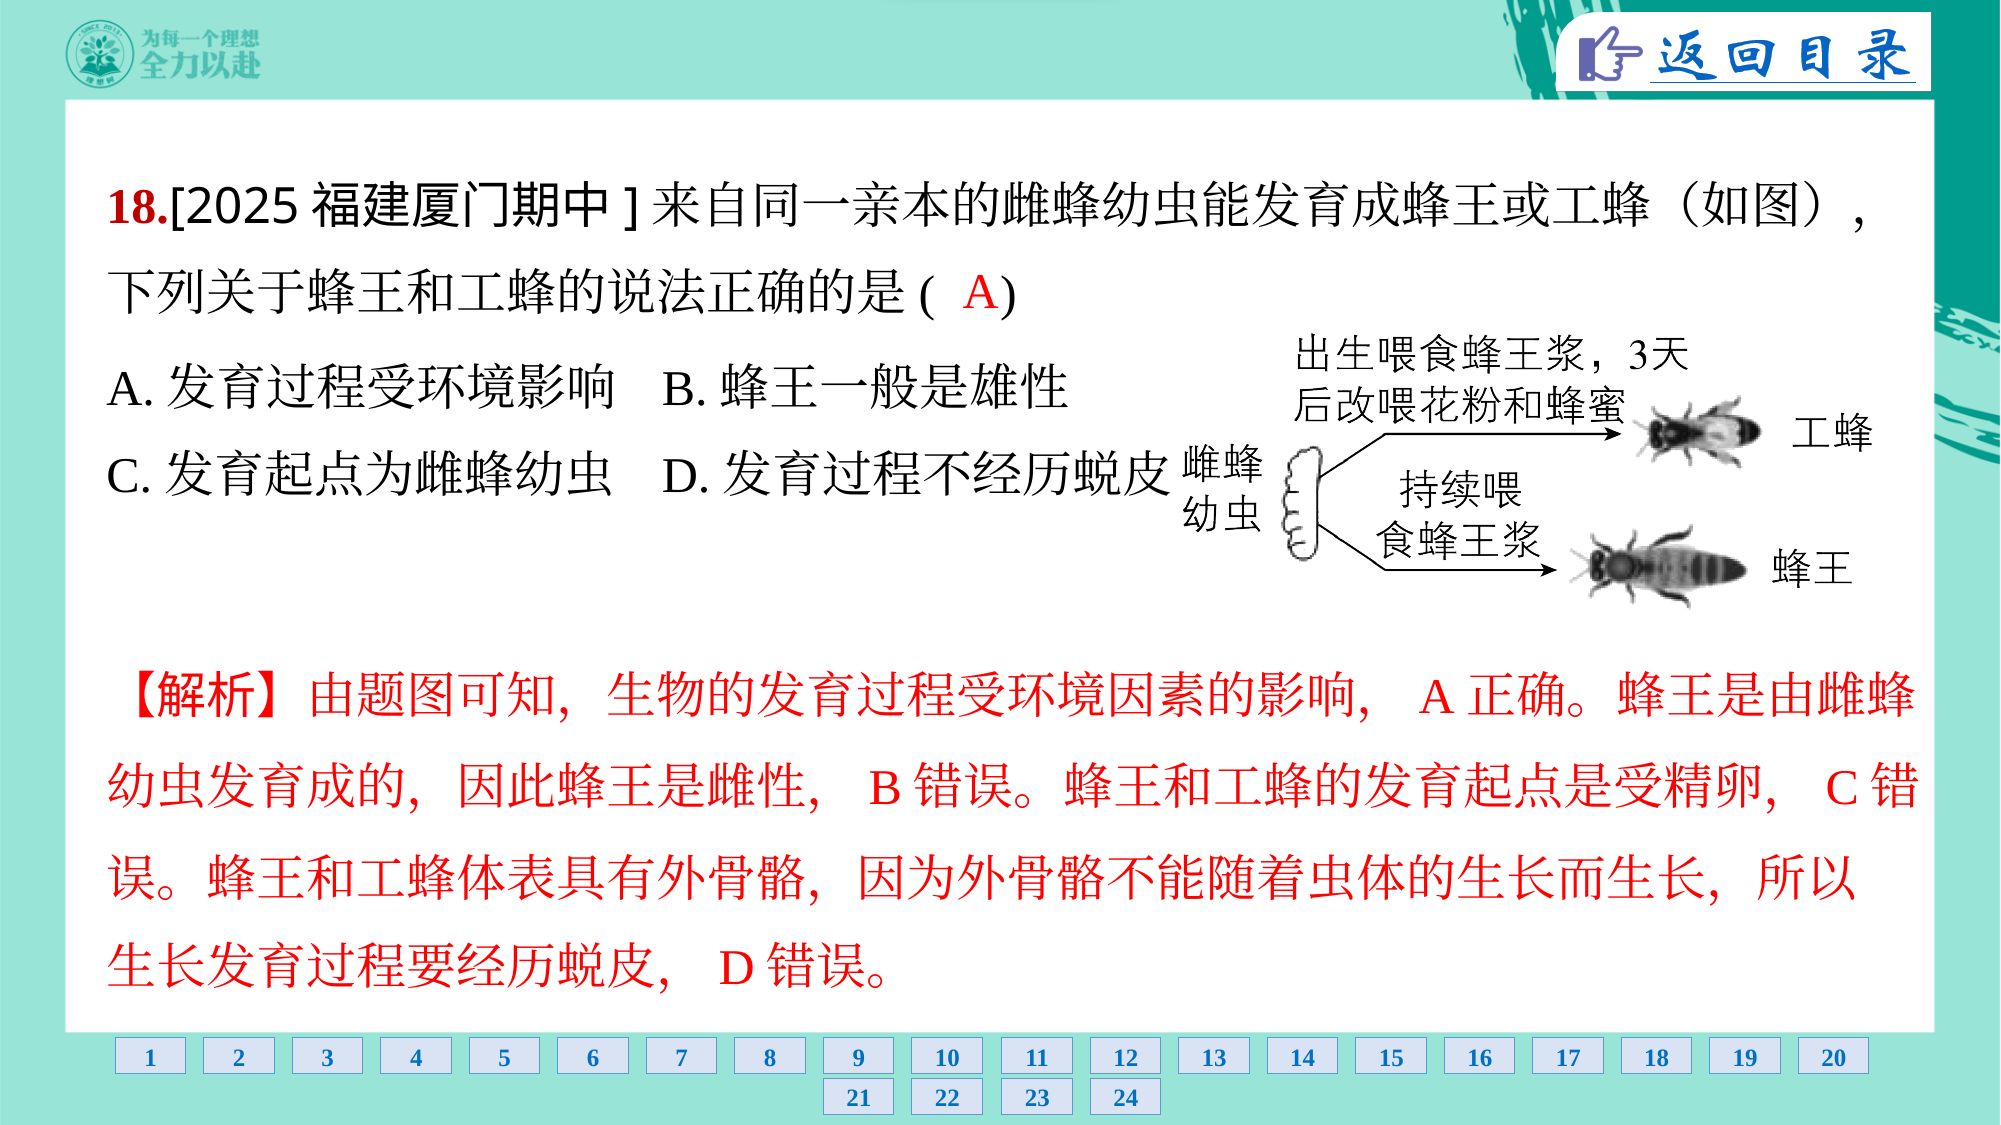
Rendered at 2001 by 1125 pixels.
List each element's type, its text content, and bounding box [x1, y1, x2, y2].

text_box A [944, 231, 1017, 310]
text_box 【解析】由题图可知，生物的发育过程受环境因素的影响，A正确。蜂王是由雌蜂 幼虫发育成的，因此蜂王是雌性，B错误。蜂王和工蜂的发育起点是受精卵，C错 误。蜂王和工蜂体表具有外骨骼，因为外骨骼不能随着虫体的生长而生长，所以 生长发育过程要经历蜕皮，D错误。 [106, 631, 1895, 985]
picture [0, 0, 2000, 1125]
text_box A.发育过程受环境影响 B.蜂王一般是雄性 C.发育起点为雌蜂幼虫 D.发育过程不经历蜕皮 [106, 323, 1182, 493]
text_box 18.[2025福建厦门期中]来自同一亲本的雌蜂幼虫能发育成蜂王或工蜂（如图）， 下列关于蜂王和工蜂的说法正确的是( ) [106, 141, 1895, 312]
